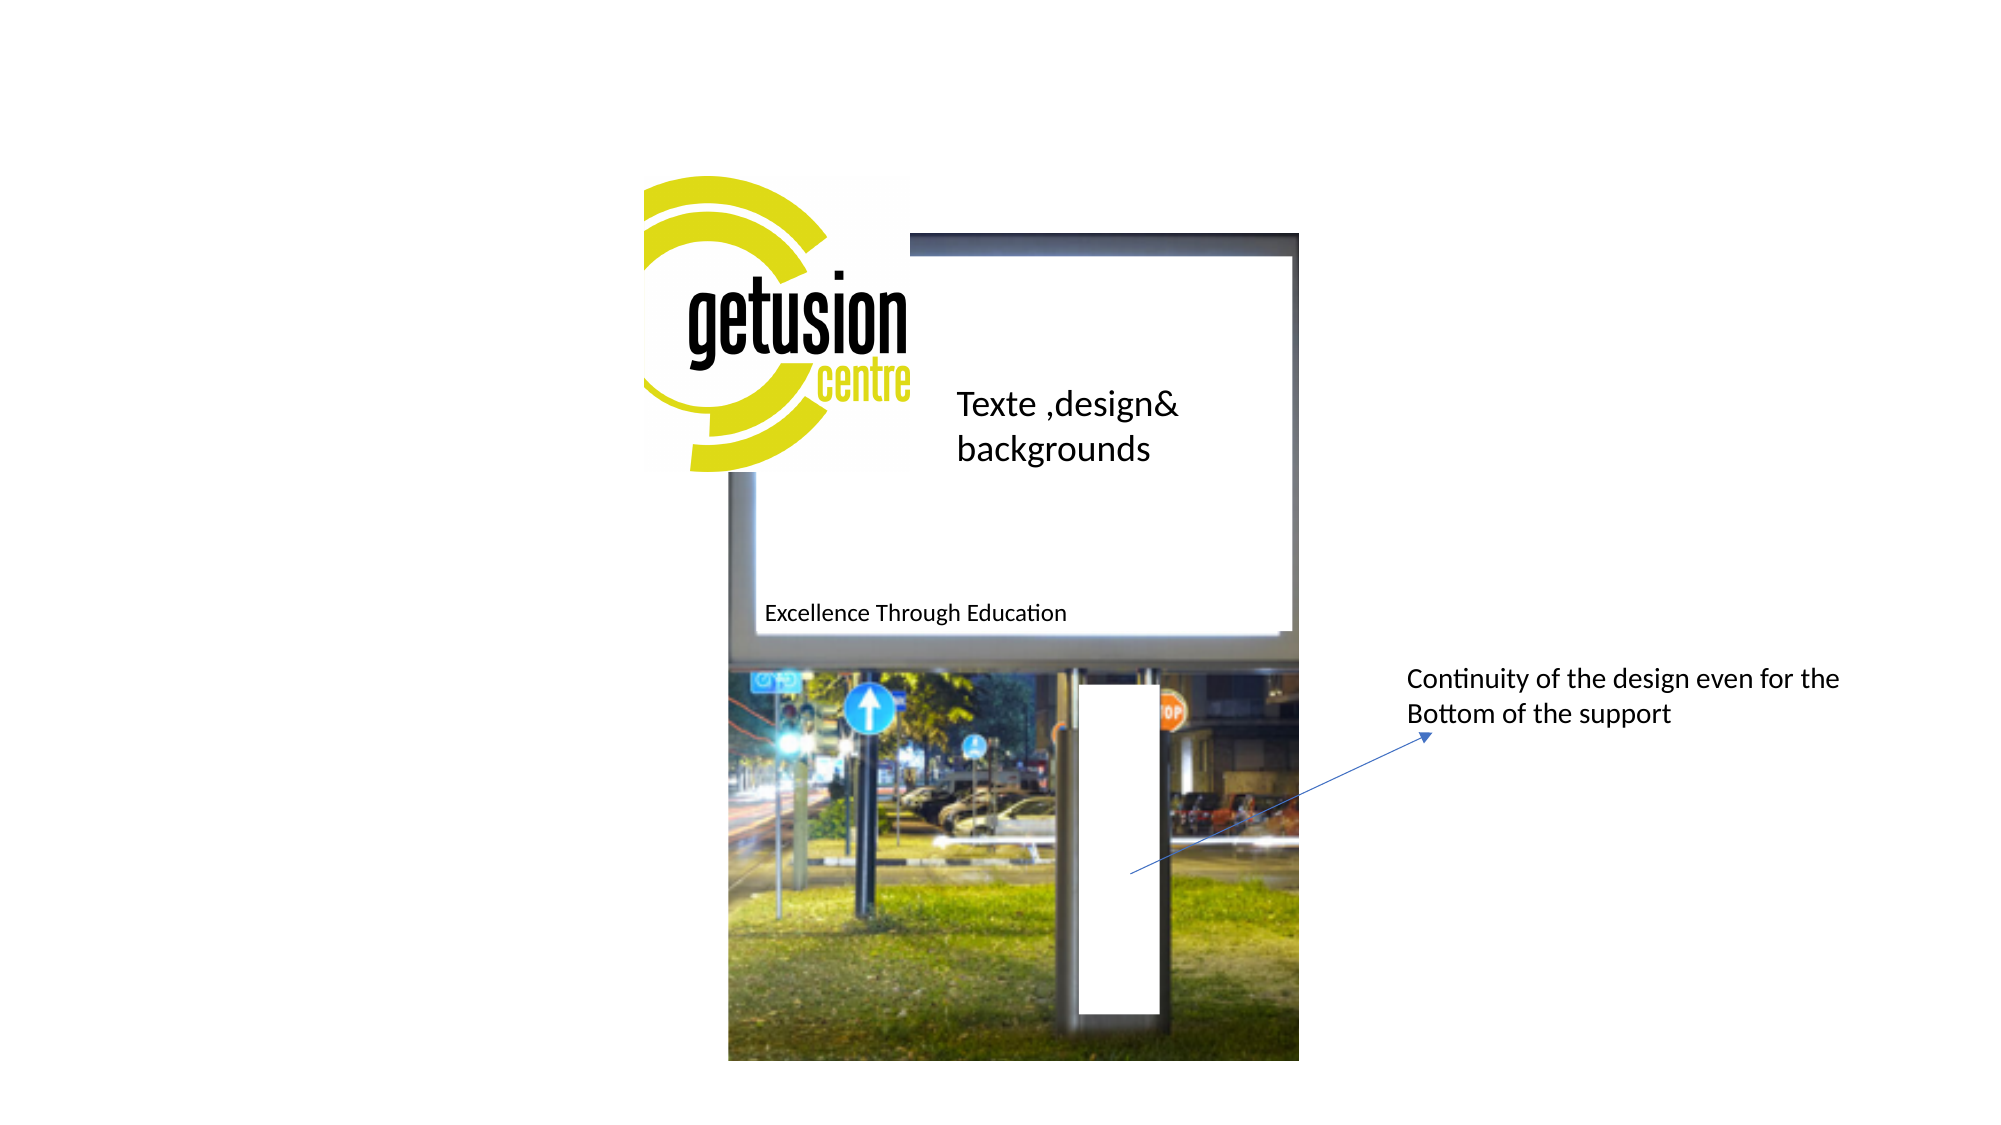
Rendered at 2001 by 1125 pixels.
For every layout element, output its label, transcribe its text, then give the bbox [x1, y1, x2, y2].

text_box Continuity of the design even for the Bottom of the support [1392, 652, 1862, 737]
picture [644, 176, 1299, 1061]
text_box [1130, 732, 1433, 874]
